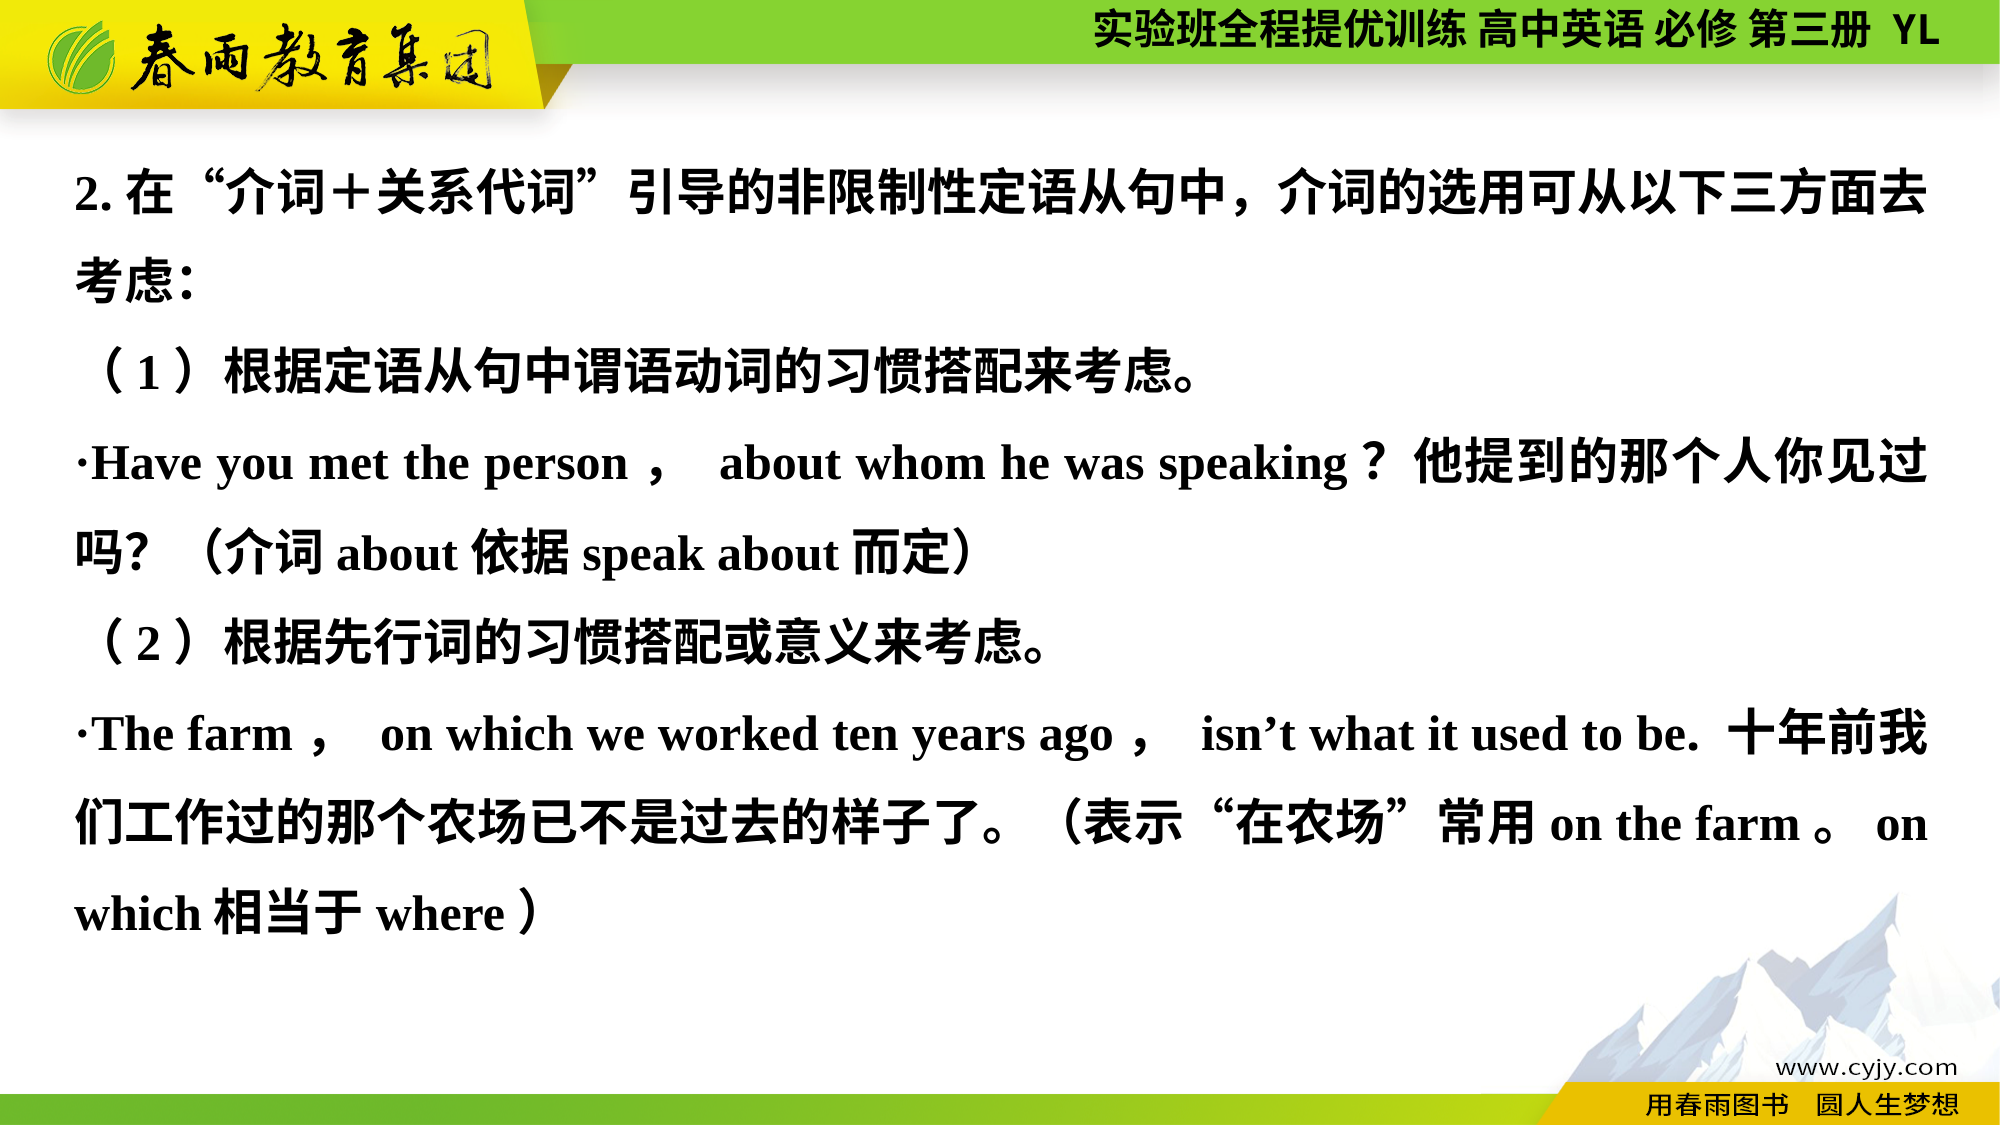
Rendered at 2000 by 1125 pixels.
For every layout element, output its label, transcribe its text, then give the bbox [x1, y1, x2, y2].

list 2.在“介词＋关系代词”引导的非限制性定语从句中，介词的选用可从以下三方面去考虑： （1）根据定语从句中谓语动词的习惯搭配来考虑。 ·Have you met the person， about whom he was speaking？他提到的那个人你见过吗？（介词about依据speak about而定） （2）根据先行词的习惯搭配或意义来考虑。 ·The farm， on which we worked ten years ago， isn’t what it used to be. 十年前我们工作过的那个农场已不是过去的样子了。（表示“在农场”常用on the farm。on which相当于where） [59, 122, 1944, 944]
picture [0, 0, 2000, 1125]
